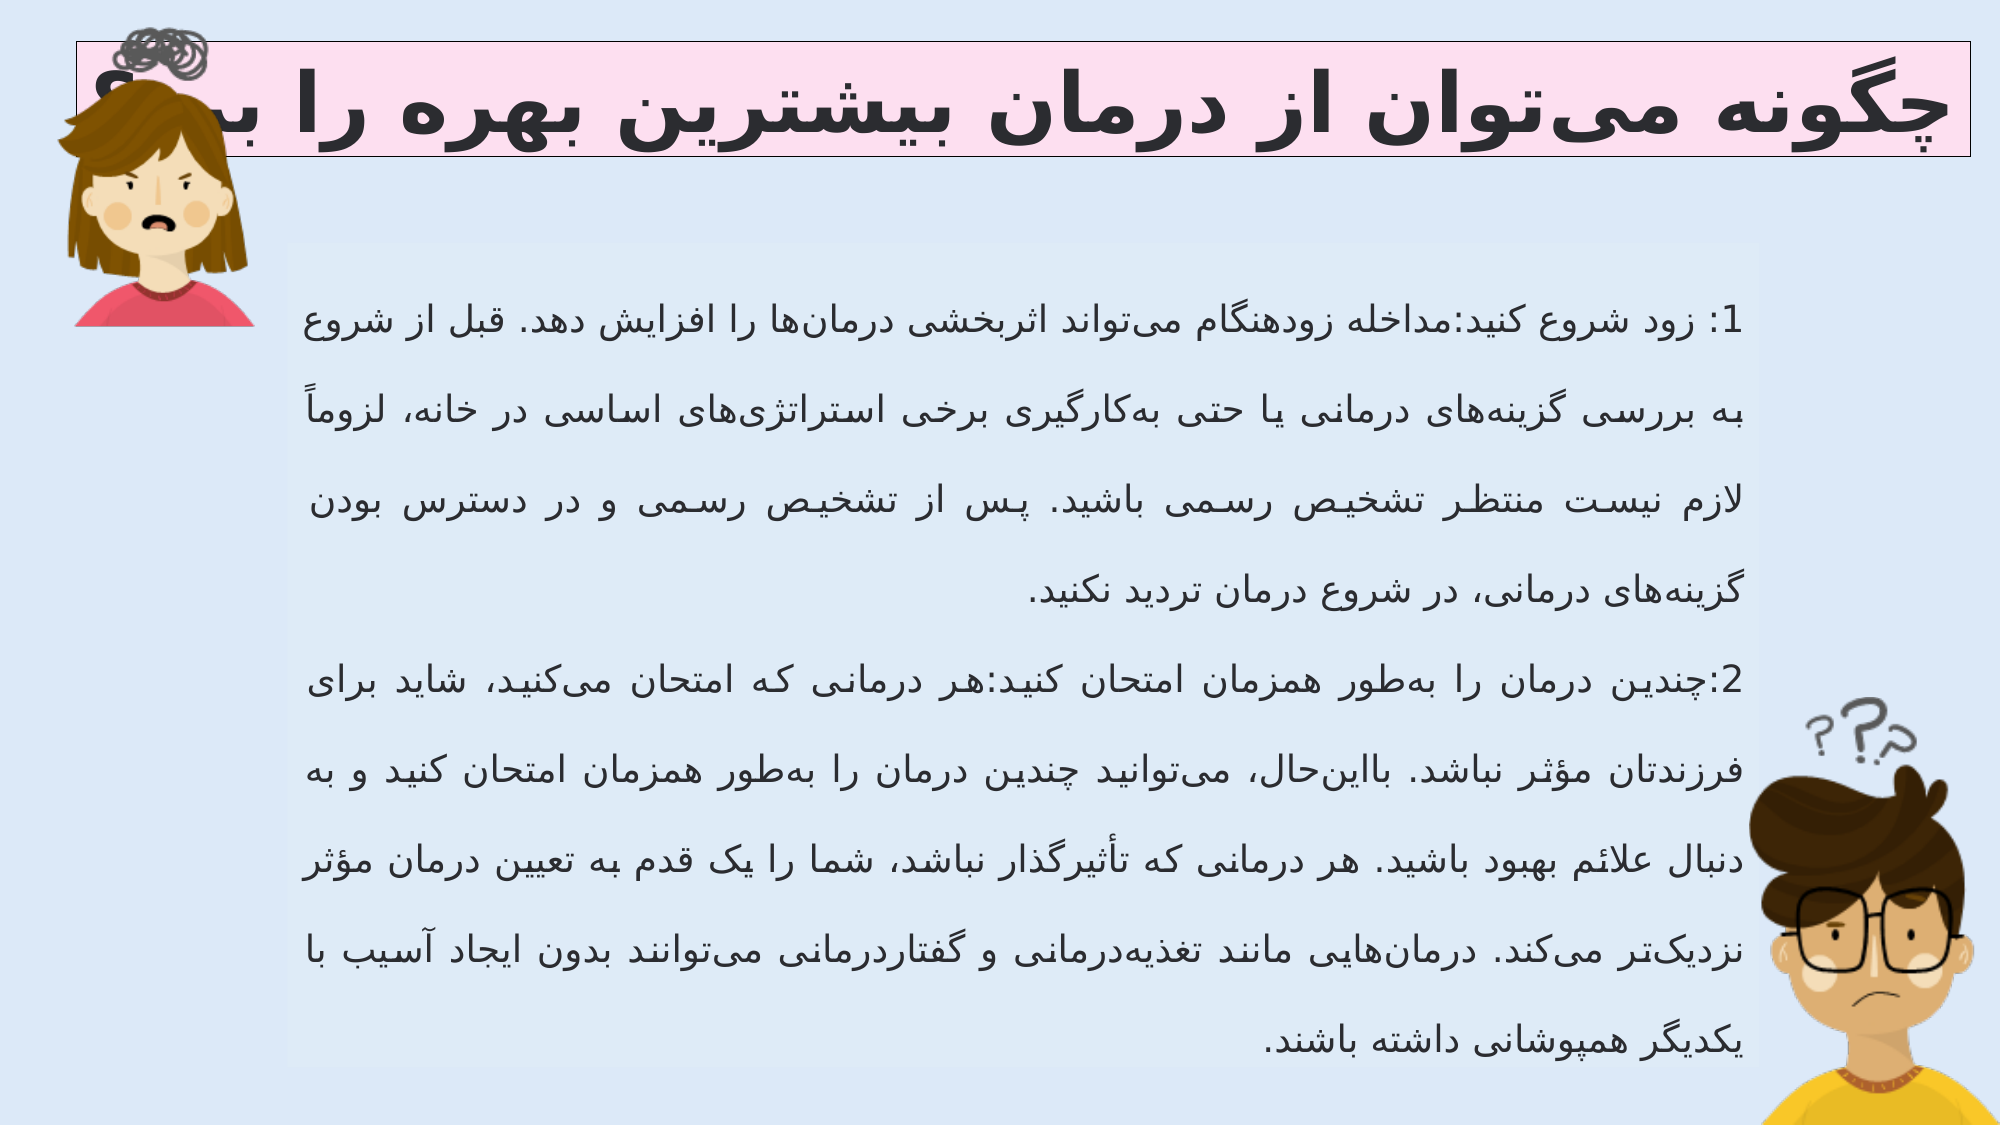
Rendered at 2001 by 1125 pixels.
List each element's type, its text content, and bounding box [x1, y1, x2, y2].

text_box چگونه می‌توان از درمان بیشترین بهره را برد؟ [795, 41, 1971, 157]
picture [1749, 697, 2000, 1125]
text_box 1: زود شروع کنید:مداخله زودهنگام می‌تواند اثربخشی درمان‌ها را افزایش دهد. قبل از شروع به بررسی گزینه‌های درمانی یا حتی به‌کارگیری برخی استراتژی‌های اساسی در خانه، لزوماً لازم نیست منتظر تشخیص رسمی باشید. پس از تشخیص رسمی و در دسترس بودن گزینه‌های درمانی، در شروع درمان تردید نکنید. 2:چندین درمان را به‌طور همزمان امتحان کنید:هر درمانی که امتحان می‌کنید، شاید برای فرزندتان مؤثر نباشد. با‌این‌حال، می‌توانید چندین درمان را به‌طور همزمان امتحان کنید و به دنبال علائم بهبود باشید. هر درمانی که تأثیرگذار نباشد، شما را یک قدم به تعیین درمان مؤثر نزدیک‌تر می‌کند. درمان‌هایی مانند تغذیه‌درمانی و گفتاردرمانی می‌توانند بدون ایجاد آسیب با یکدیگر همپوشانی داشته باشند. [287, 242, 1760, 1068]
picture [0, 0, 795, 698]
